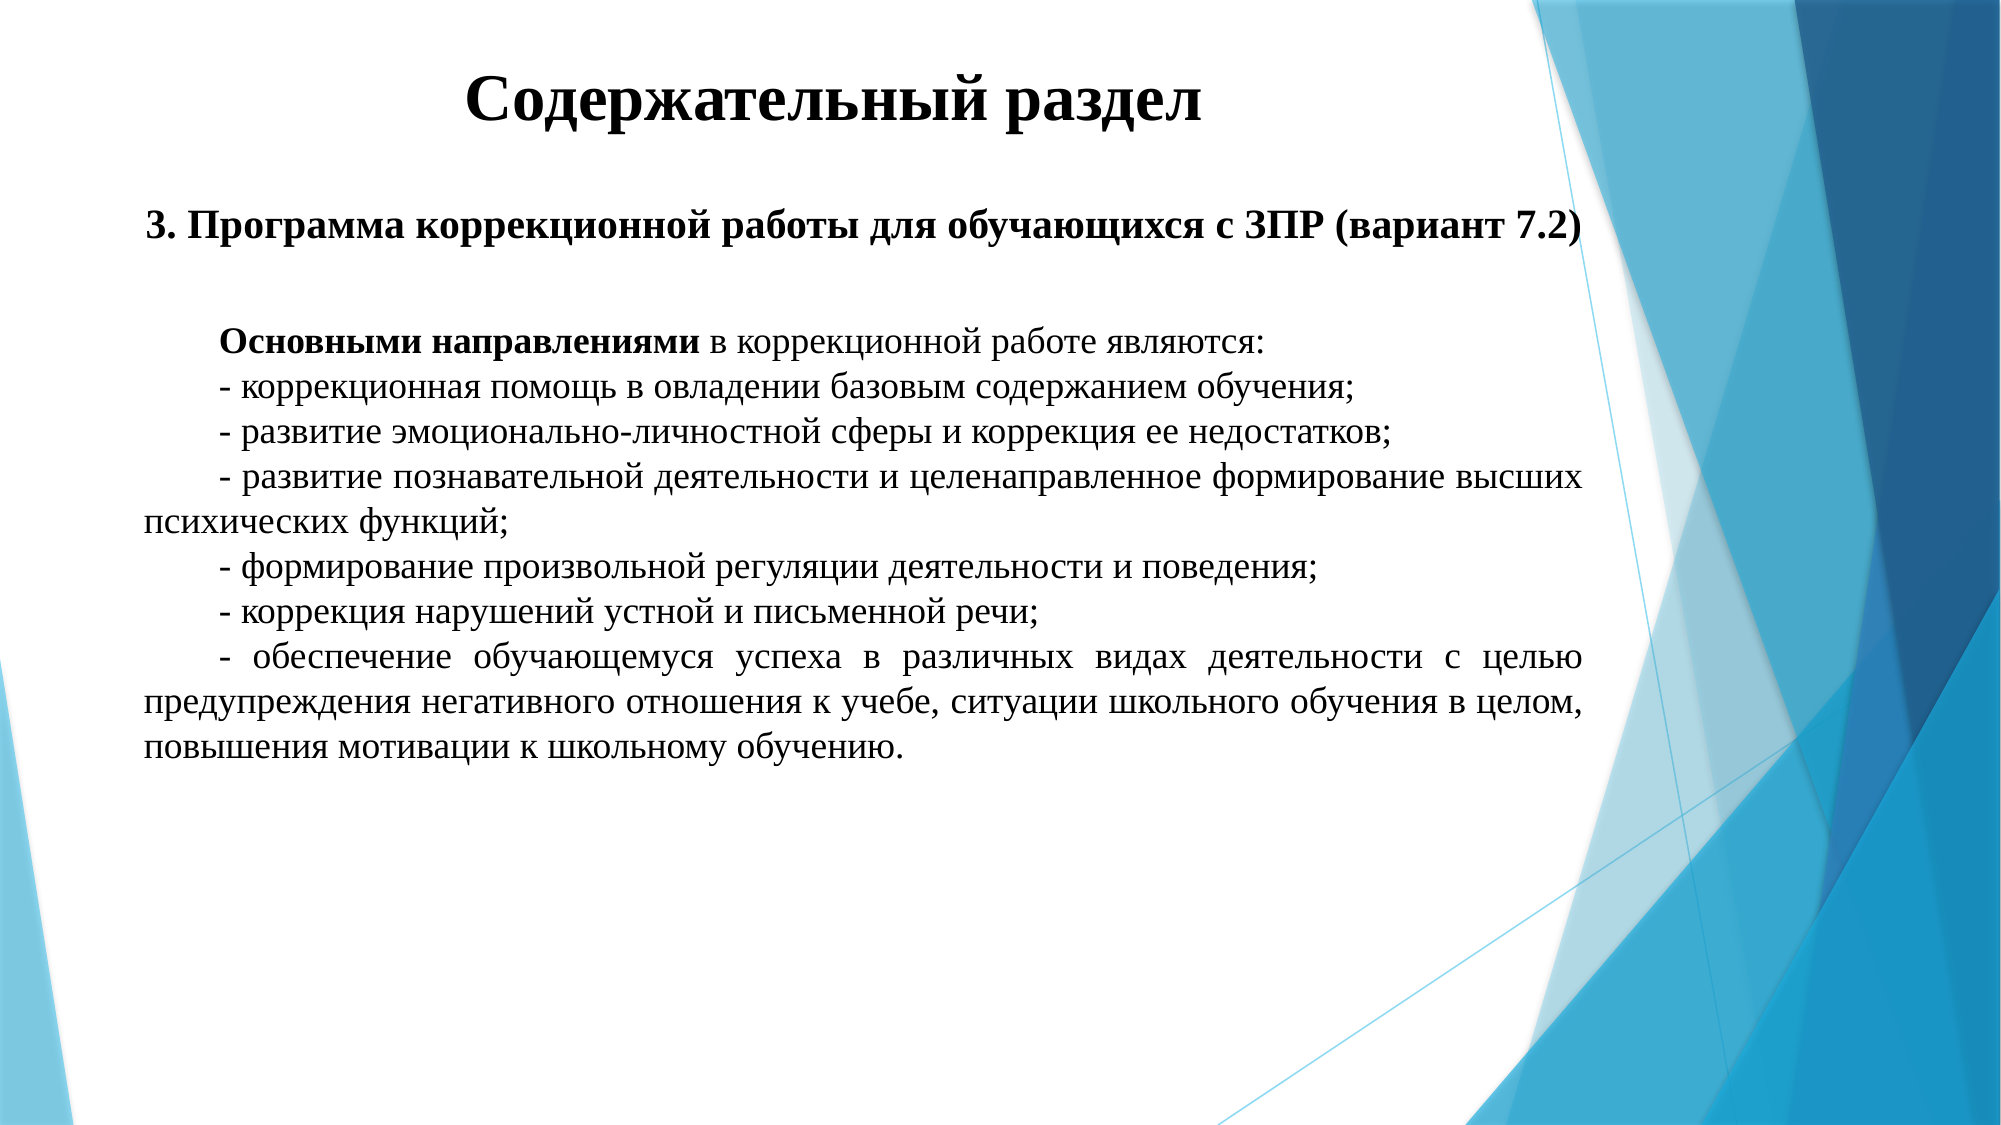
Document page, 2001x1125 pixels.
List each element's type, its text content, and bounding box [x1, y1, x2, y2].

title Содержательный раздел [128, 45, 1540, 188]
list 3. Программа коррекционной работы для обучающихся с ЗПР (вариант 7.2) Основными направлениями в коррекционной работе являются: - коррекционная помощь в овладении базовым содержанием обучения; - развитие эмоционально-личностной сферы и коррекция ее недостатков; - развитие познавательной деятельности и целенаправленное формирование высших психических функций; - формирование произвольной регуляции деятельности и поведения; - коррекция нарушений устной и письменной речи; - обеспечение обучающемуся успеха в различных видах деятельности с целью предупреждения негативного отношения к учебе, ситуации школьного обучения в целом, повышения мотивации к школьному обучению. [128, 188, 1600, 1078]
